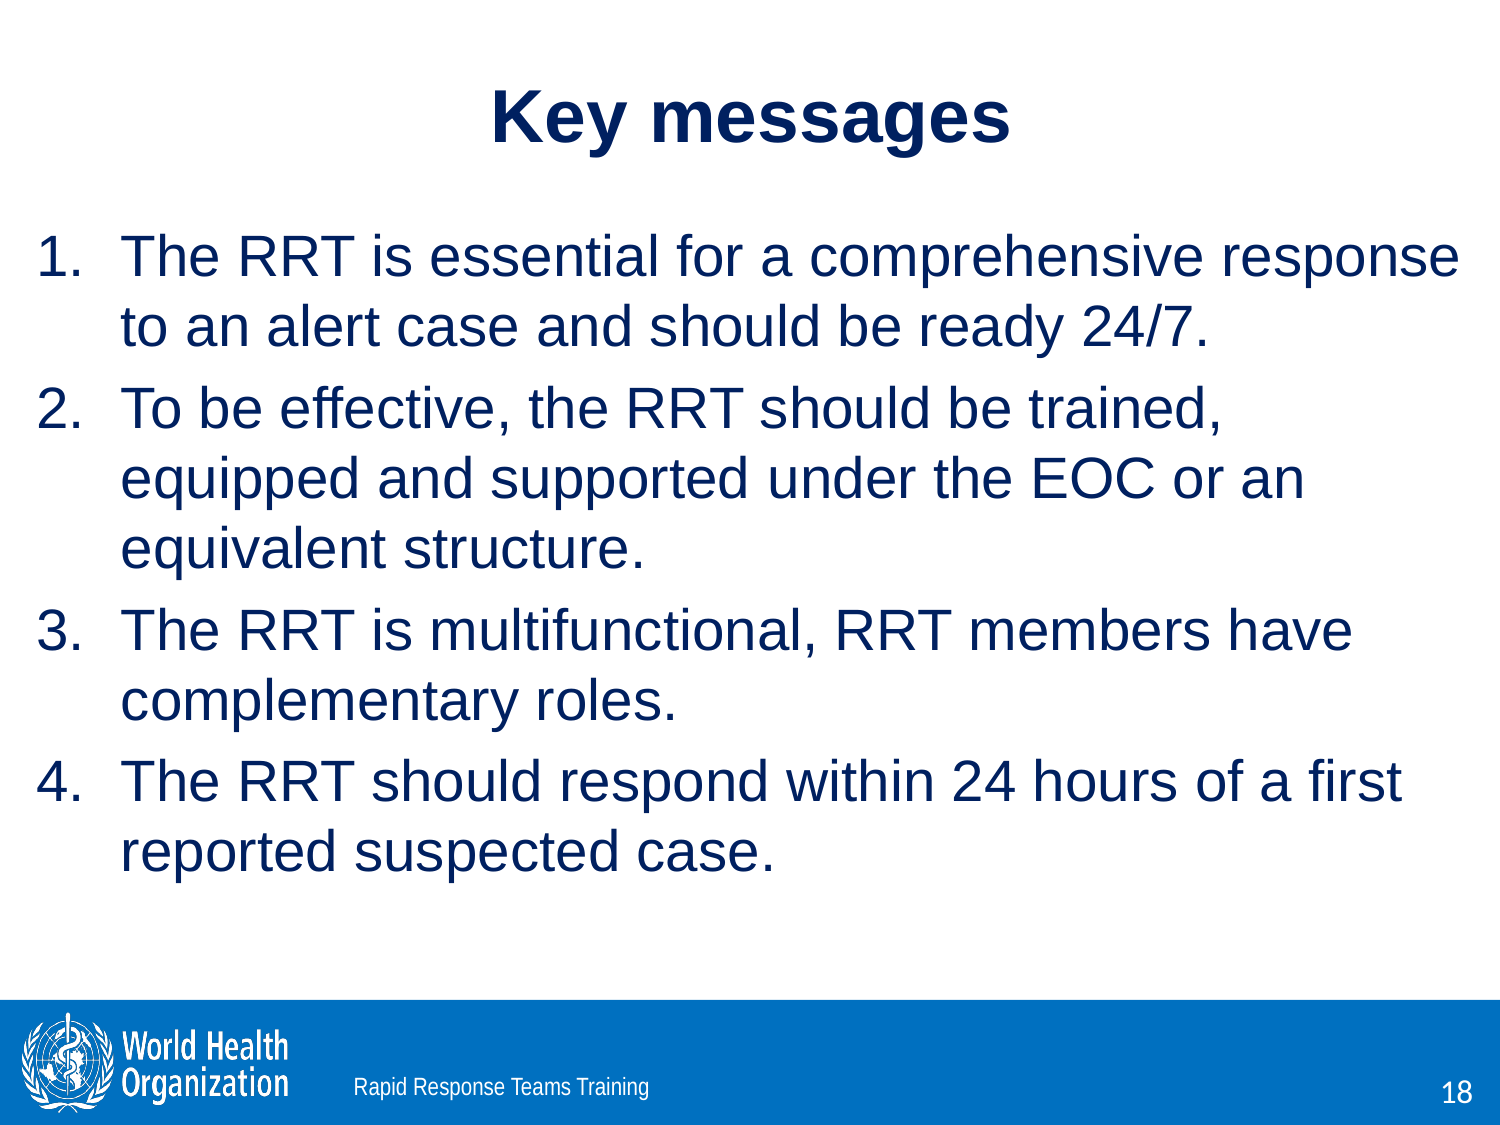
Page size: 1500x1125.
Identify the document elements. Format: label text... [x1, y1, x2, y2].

title Key messages [76, 19, 1427, 207]
picture [21, 1012, 288, 1113]
list The RRT is essential for a comprehensive response to an alert case and should be ready 24/7. To be effective, the RRT should be trained, equipped and supported under the EOC or an equivalent structure. The RRT is multifunctional, RRT members have complementary roles. The RRT should respond within 24 hours of a first reported suspected case. [21, 210, 1482, 954]
